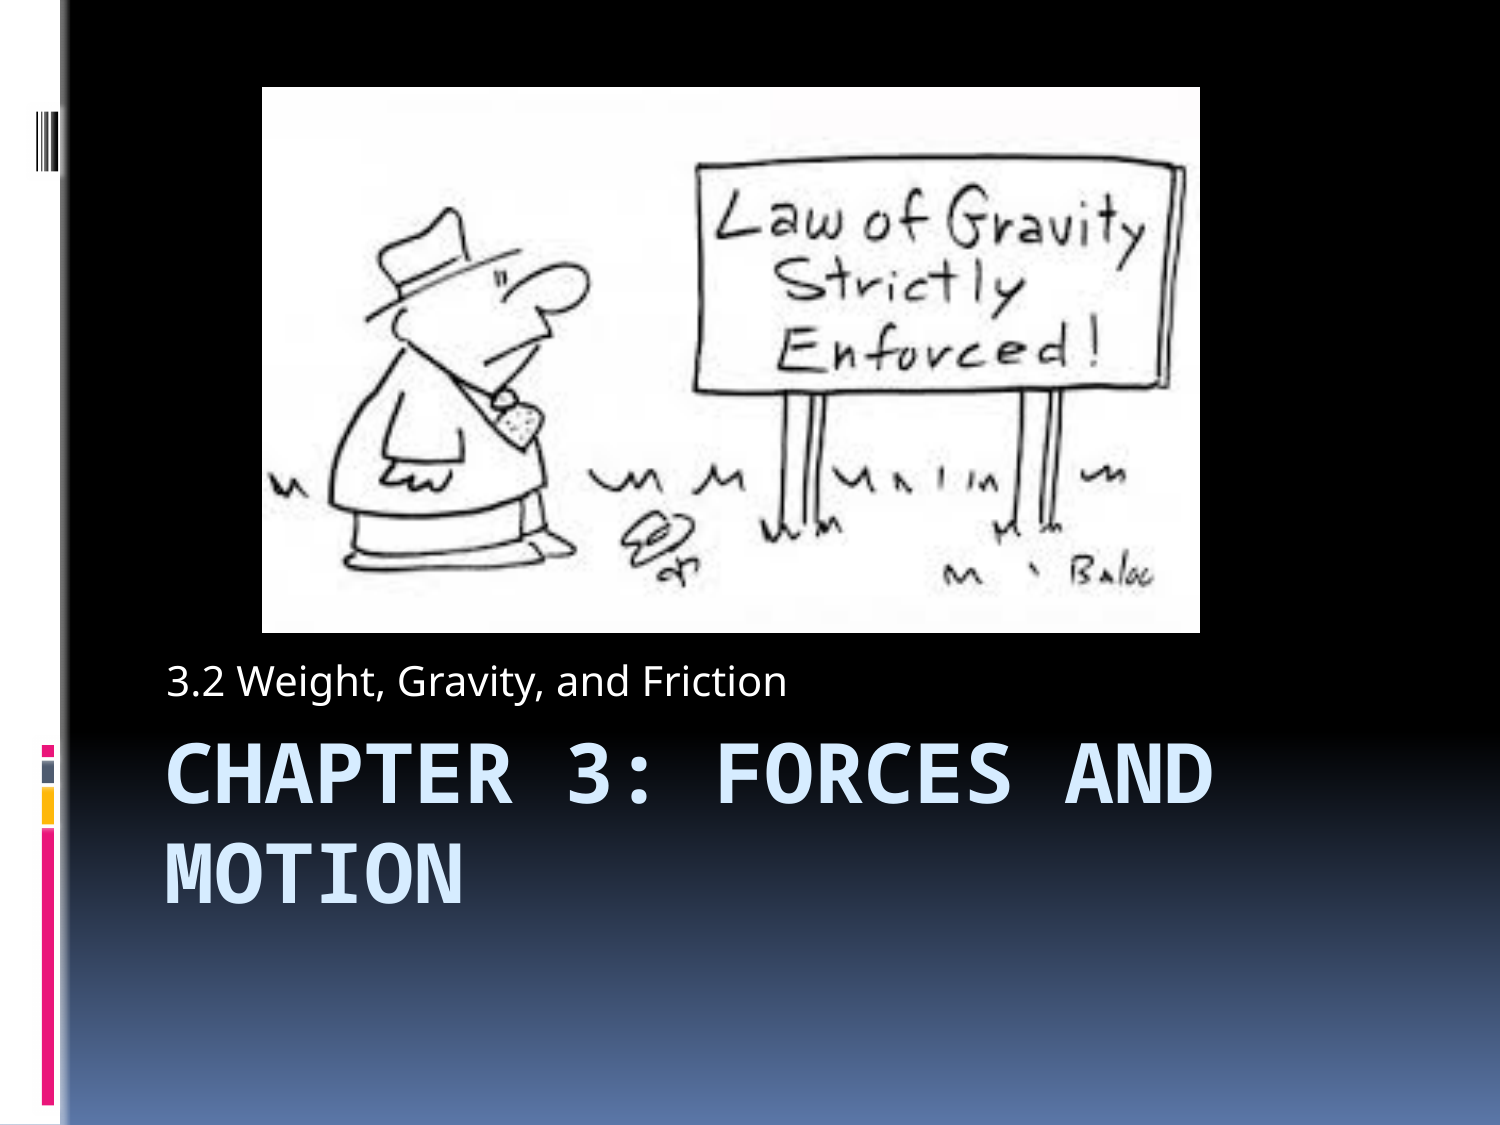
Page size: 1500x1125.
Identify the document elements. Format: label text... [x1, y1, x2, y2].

title Chapter 3: Forces and Motion [150, 713, 1425, 1037]
picture [262, 87, 1201, 634]
subtitle 3.2 Weight, Gravity, and Friction [150, 464, 1425, 713]
